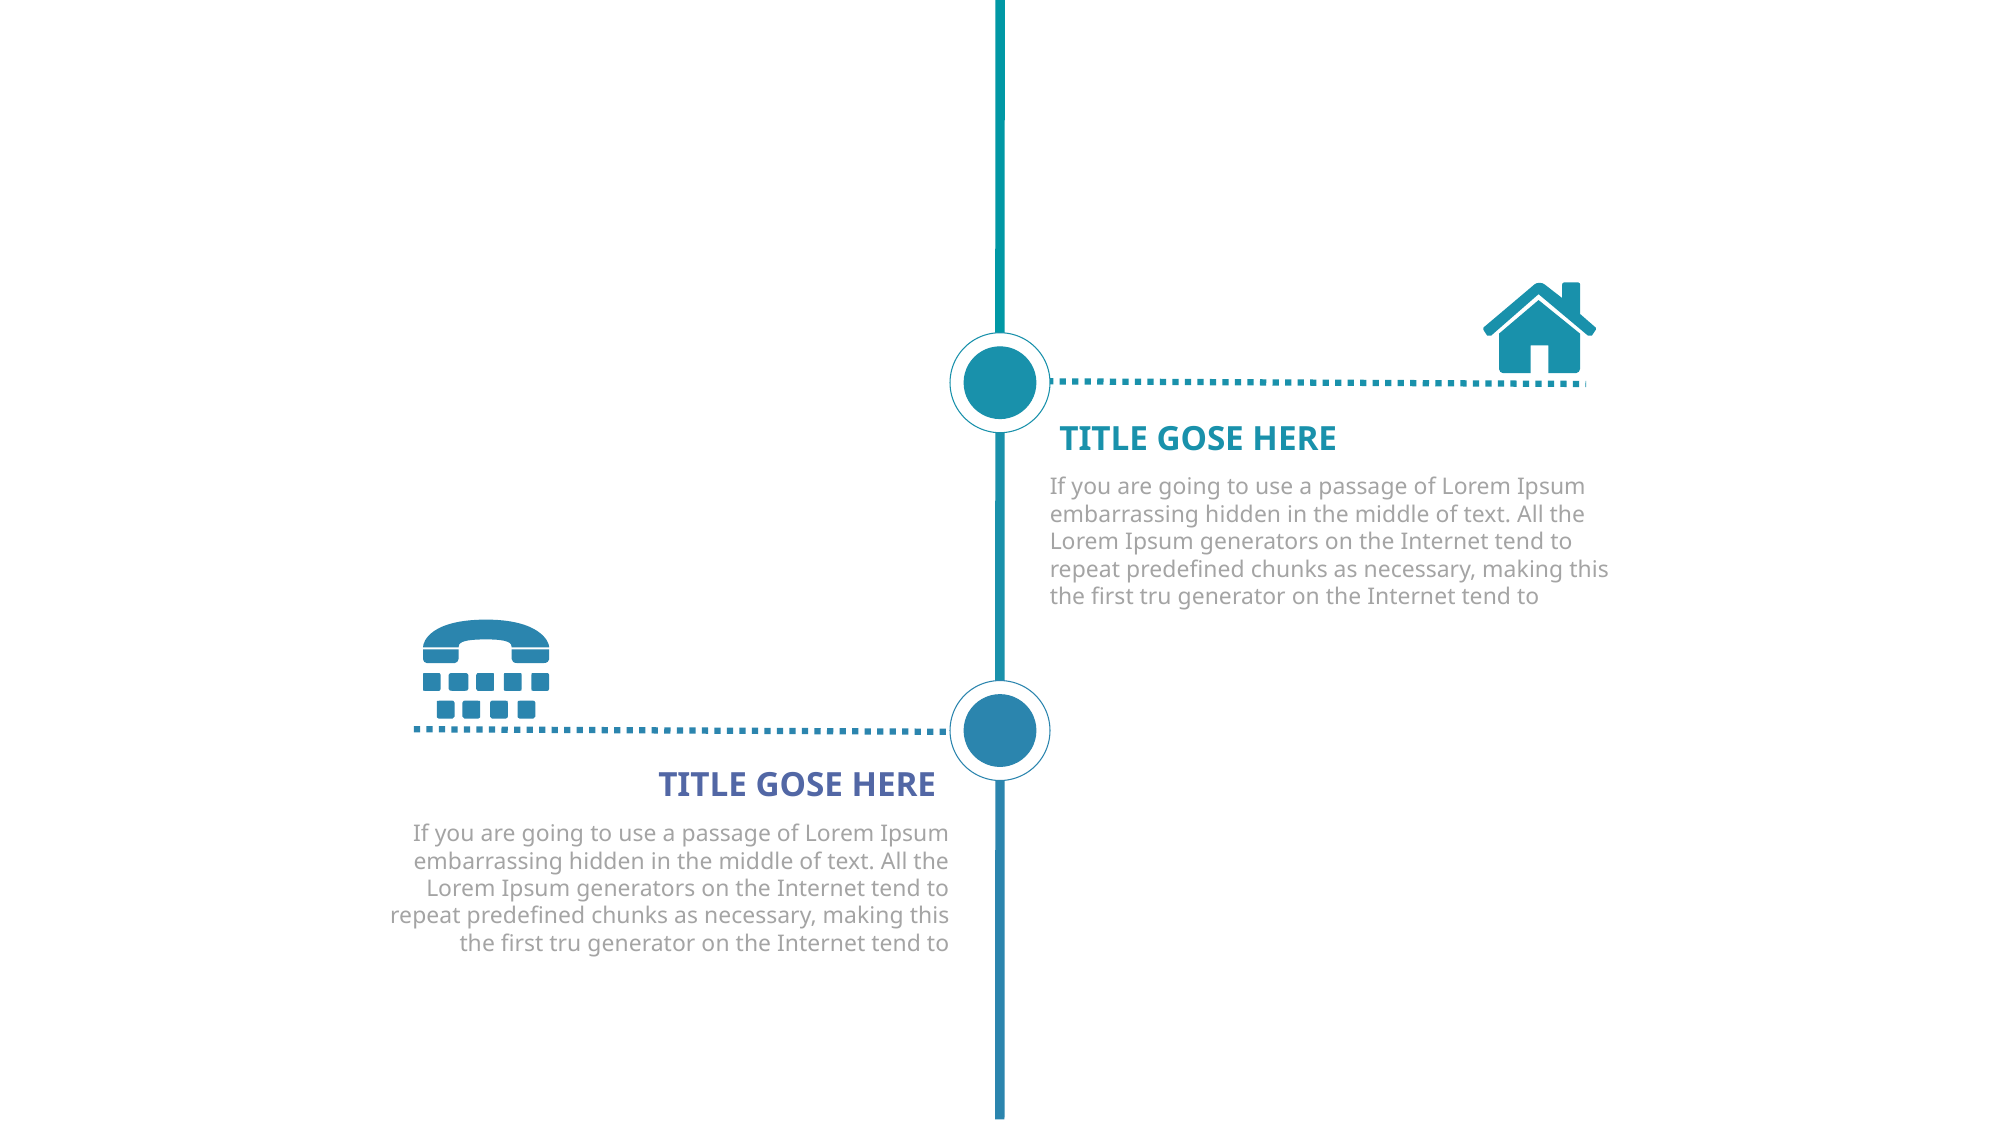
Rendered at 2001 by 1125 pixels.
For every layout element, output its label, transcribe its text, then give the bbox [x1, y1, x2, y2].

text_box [1050, 381, 1587, 385]
text_box TITLE GOSE HERE [1044, 409, 1353, 464]
text_box [531, 673, 550, 691]
text_box [511, 649, 550, 664]
text_box [476, 673, 494, 691]
text_box [517, 700, 536, 719]
text_box [423, 649, 459, 664]
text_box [949, 332, 1050, 433]
text_box [448, 673, 469, 691]
text_box [490, 700, 508, 719]
text_box [1499, 300, 1581, 374]
text_box [423, 619, 550, 648]
text_box [423, 673, 441, 691]
text_box TITLE GOSE HERE [643, 756, 952, 811]
text_box [1483, 282, 1596, 336]
text_box If you are going to use a passage of Lorem Ipsum embarrassing hidden in the middle of text. All the Lorem Ipsum generators on the Internet tend to repeat predefined chunks as necessary, making this the first tru generator on the Internet tend to [1049, 471, 1626, 610]
text_box [436, 700, 455, 719]
text_box [462, 700, 481, 719]
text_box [949, 680, 1050, 781]
text_box [503, 673, 522, 691]
text_box If you are going to use a passage of Lorem Ipsum embarrassing hidden in the middle of text. All the Lorem Ipsum generators on the Internet tend to repeat predefined chunks as necessary, making this the first tru generator on the Internet tend to [374, 818, 950, 957]
